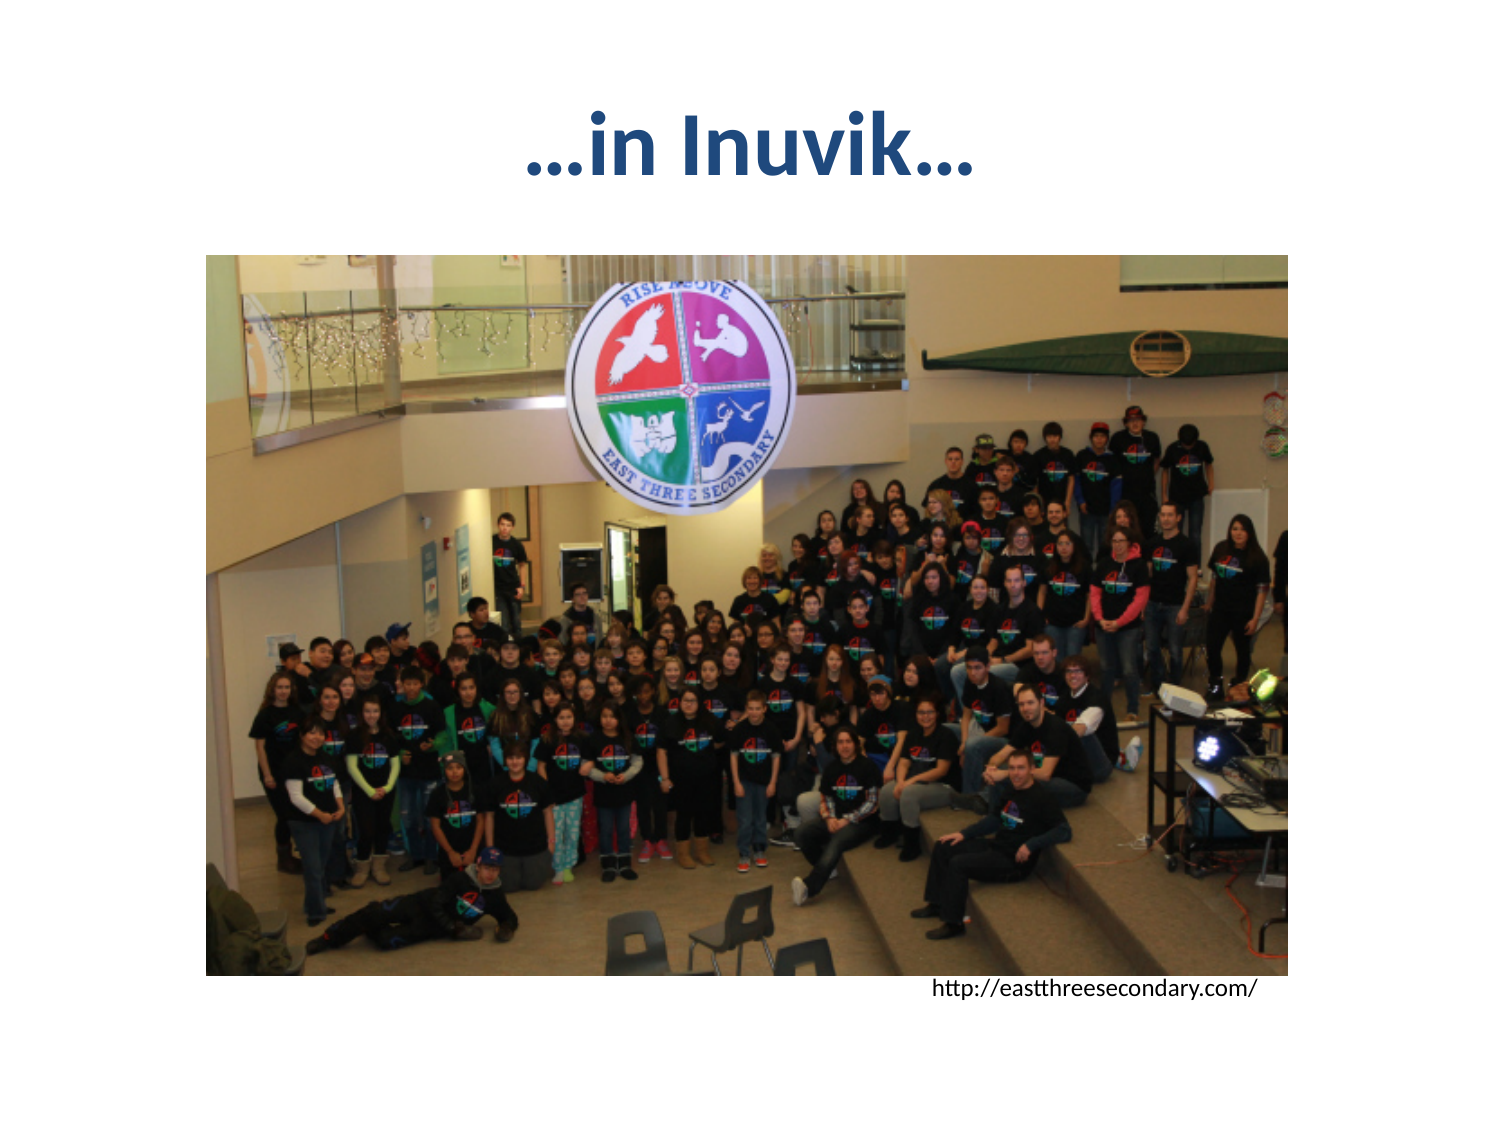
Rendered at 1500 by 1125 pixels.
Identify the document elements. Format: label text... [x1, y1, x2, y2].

text_box http://eastthreesecondary.com/ [917, 983, 1274, 1009]
picture [206, 255, 1288, 977]
title …in Inuvik… [75, 45, 1425, 233]
